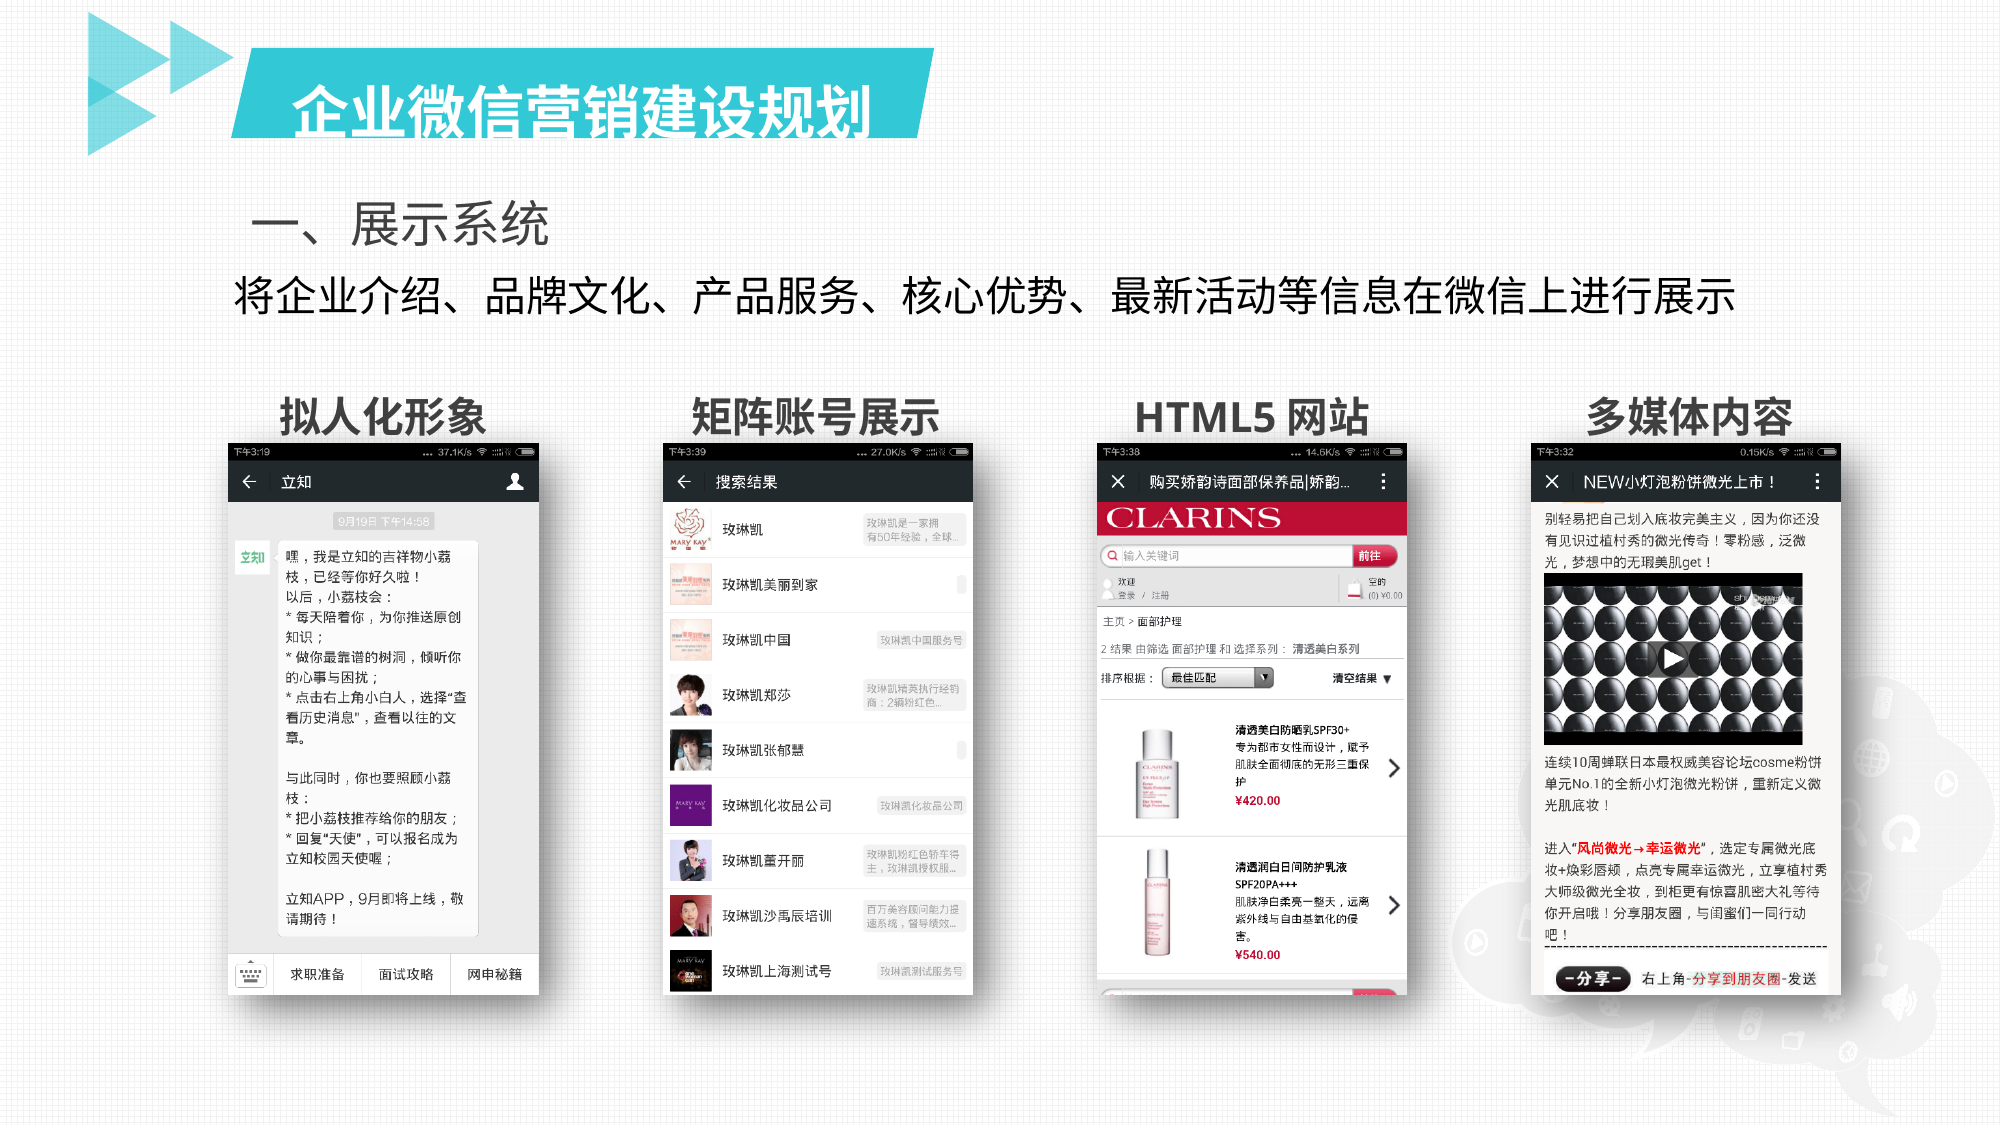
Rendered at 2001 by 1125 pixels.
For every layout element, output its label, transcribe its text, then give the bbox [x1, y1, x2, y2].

text_box HTML5网站 [1118, 333, 1385, 444]
text_box 一、展示系统 [235, 125, 566, 212]
text_box 将企业介绍、品牌文化、产品服务、核心优势、最新活动等信息在微信上进行展示 [218, 212, 1752, 327]
text_box [889, 46, 936, 140]
text_box 矩阵账号展示 [676, 333, 957, 444]
text_box [229, 46, 276, 140]
text_box 拟人化形象 [264, 333, 503, 427]
text_box 企业微信营销建设规划 [276, 0, 889, 154]
picture [1097, 443, 1407, 995]
text_box [87, 74, 159, 158]
picture [662, 443, 973, 995]
text_box [87, 10, 169, 92]
text_box [169, 18, 236, 96]
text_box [1449, 625, 2000, 1117]
text_box 多媒体内容 [1570, 333, 1809, 444]
picture [228, 443, 539, 995]
picture [1531, 443, 1841, 995]
